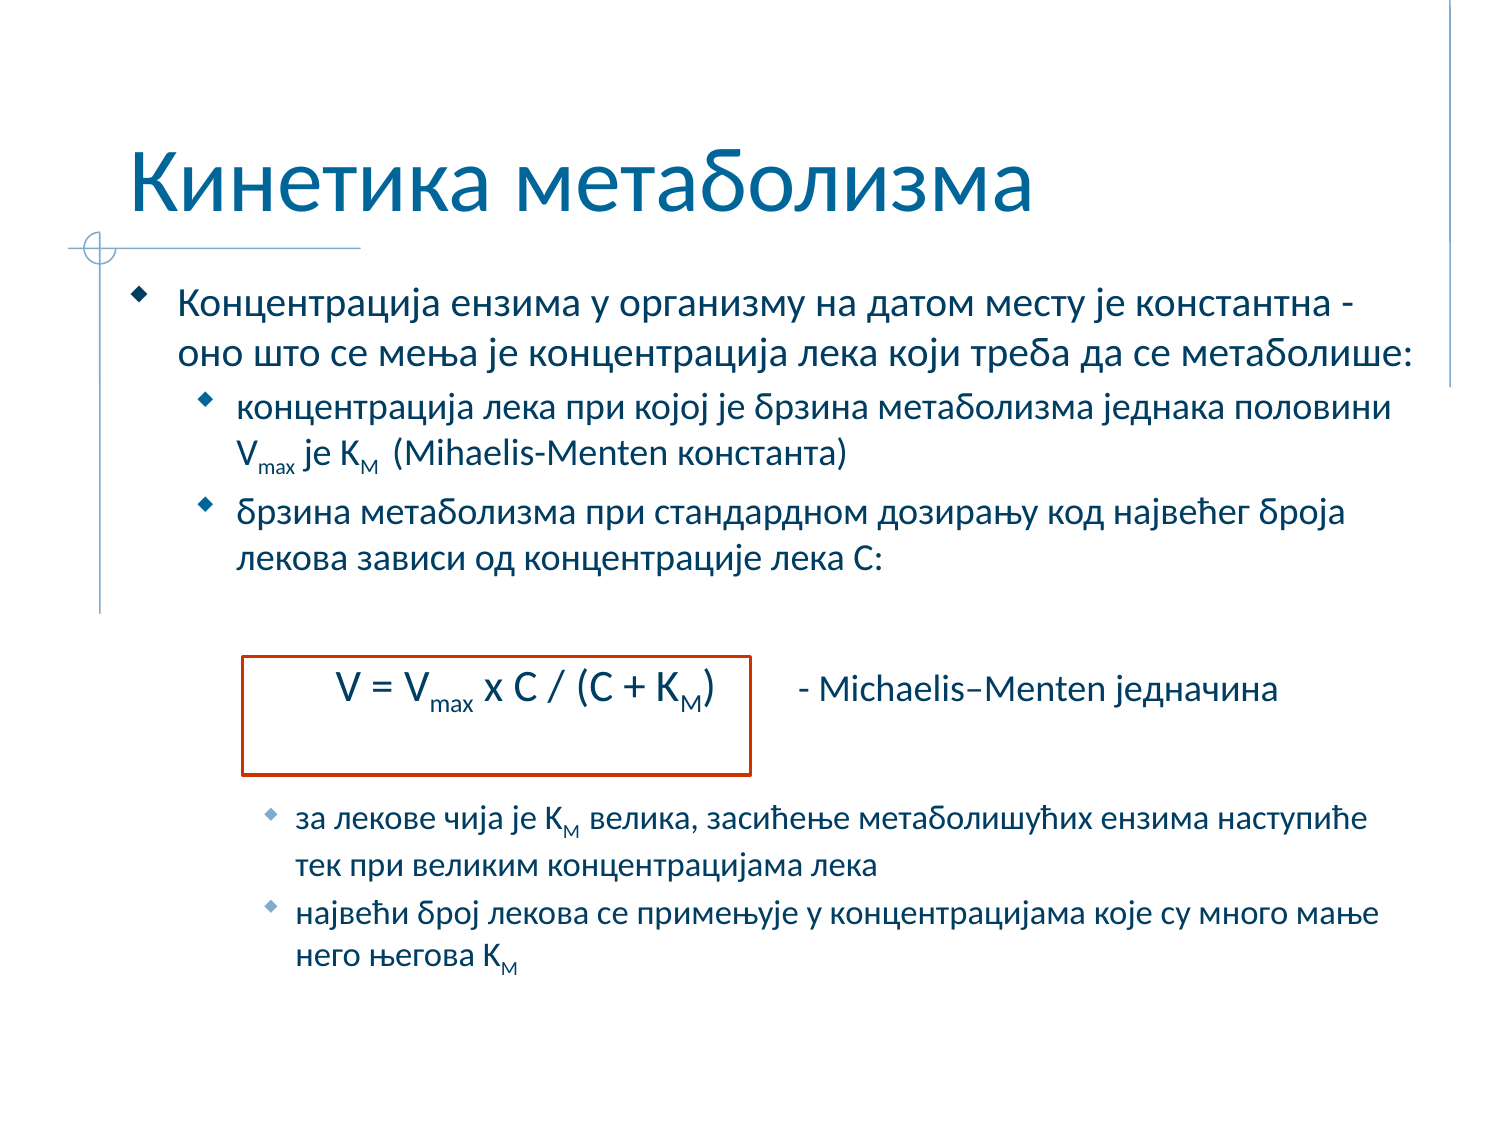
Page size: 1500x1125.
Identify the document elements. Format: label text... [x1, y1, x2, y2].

list Концентрација ензима у организму на датом месту је константна - оно што се мења је концентрација лека који треба да се метаболише: концентрација лека при којој је брзина метаболизма једнака половини Vmax је KM (Mihaelis-Menten константа) брзина метаболизма при стандардном дозирању код највећег броја лекова зависи од концентрације лека C: V = Vmax x C / (C + KM) - Michaelis–Menten једначина за лекове чија је KM велика, засићење метаболишућих ензима наступиће тек при великим концентрацијама лека највећи број лекова се примењује у концентрацијама које су много мање него његова KM [111, 266, 1436, 1024]
title Кинетика метаболизма [113, 49, 1436, 238]
text_box [242, 656, 751, 775]
